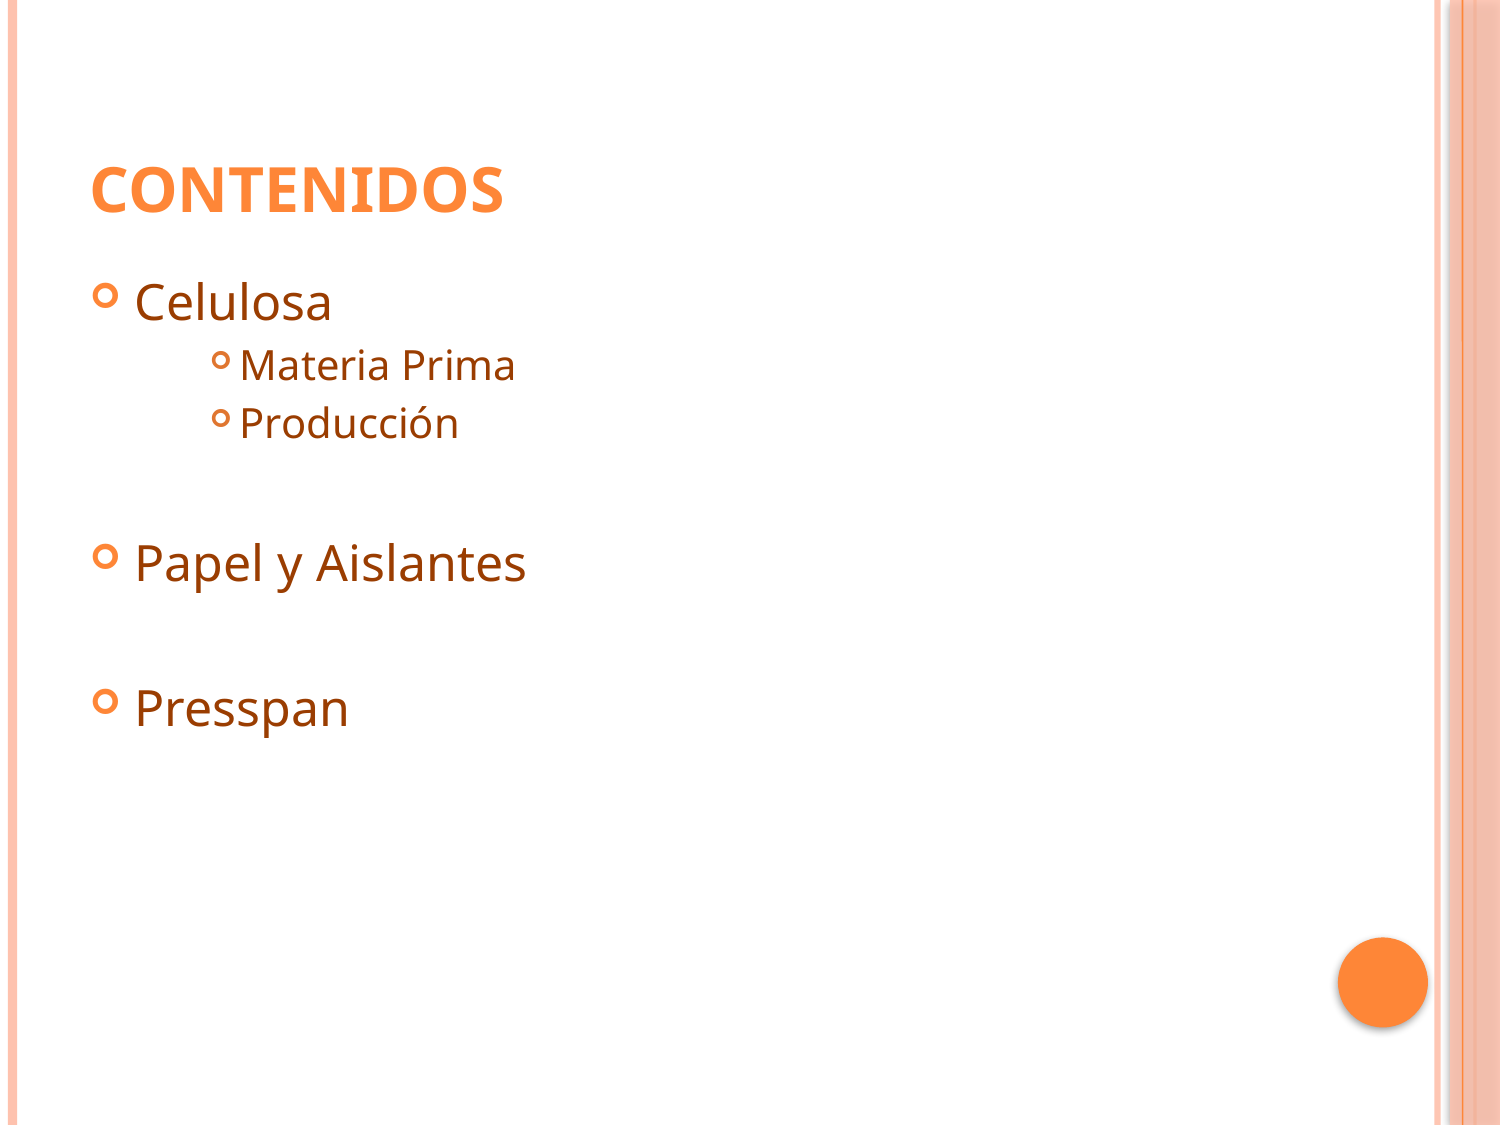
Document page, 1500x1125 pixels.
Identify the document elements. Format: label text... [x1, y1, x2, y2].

title Contenidos [75, 45, 1300, 233]
list Celulosa Materia Prima Producción Papel y Aislantes Presspan [75, 262, 1300, 1062]
